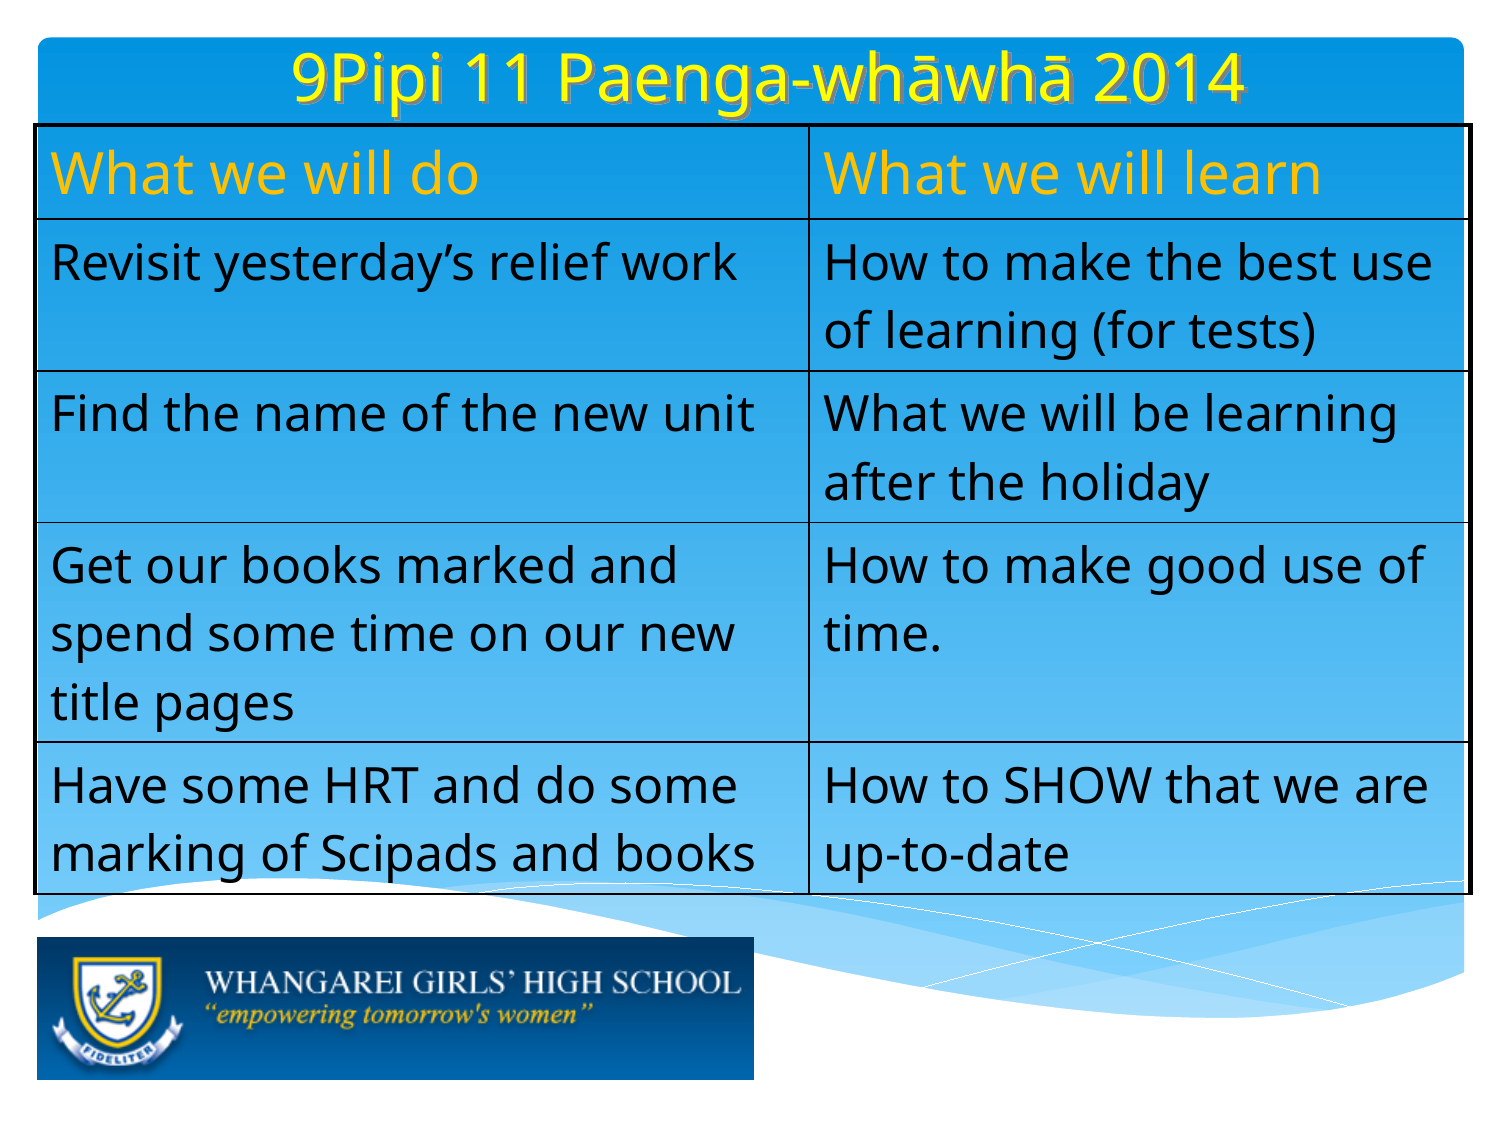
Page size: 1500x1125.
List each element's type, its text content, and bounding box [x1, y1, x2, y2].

picture [37, 937, 754, 1080]
table_cell Have some HRT and do some marking of Scipads and books [37, 743, 808, 893]
text_box 9Pipi 11 Paenga-whāwhā 2014 [162, 24, 1375, 123]
table_cell Revisit yesterday’s relief work [37, 220, 808, 370]
table_cell Find the name of the new unit [37, 372, 808, 522]
table_cell How to make the best use of learning (for tests) [810, 220, 1468, 370]
table_header What we will do [37, 127, 808, 218]
table_cell Get our books marked and spend some time on our new title pages [37, 523, 808, 741]
table_cell What we will be learning after the holiday [810, 372, 1468, 522]
table_header What we will learn [810, 127, 1468, 218]
table_cell How to SHOW that we are up-to-date [810, 743, 1468, 893]
table_cell How to make good use of time. [810, 523, 1468, 741]
